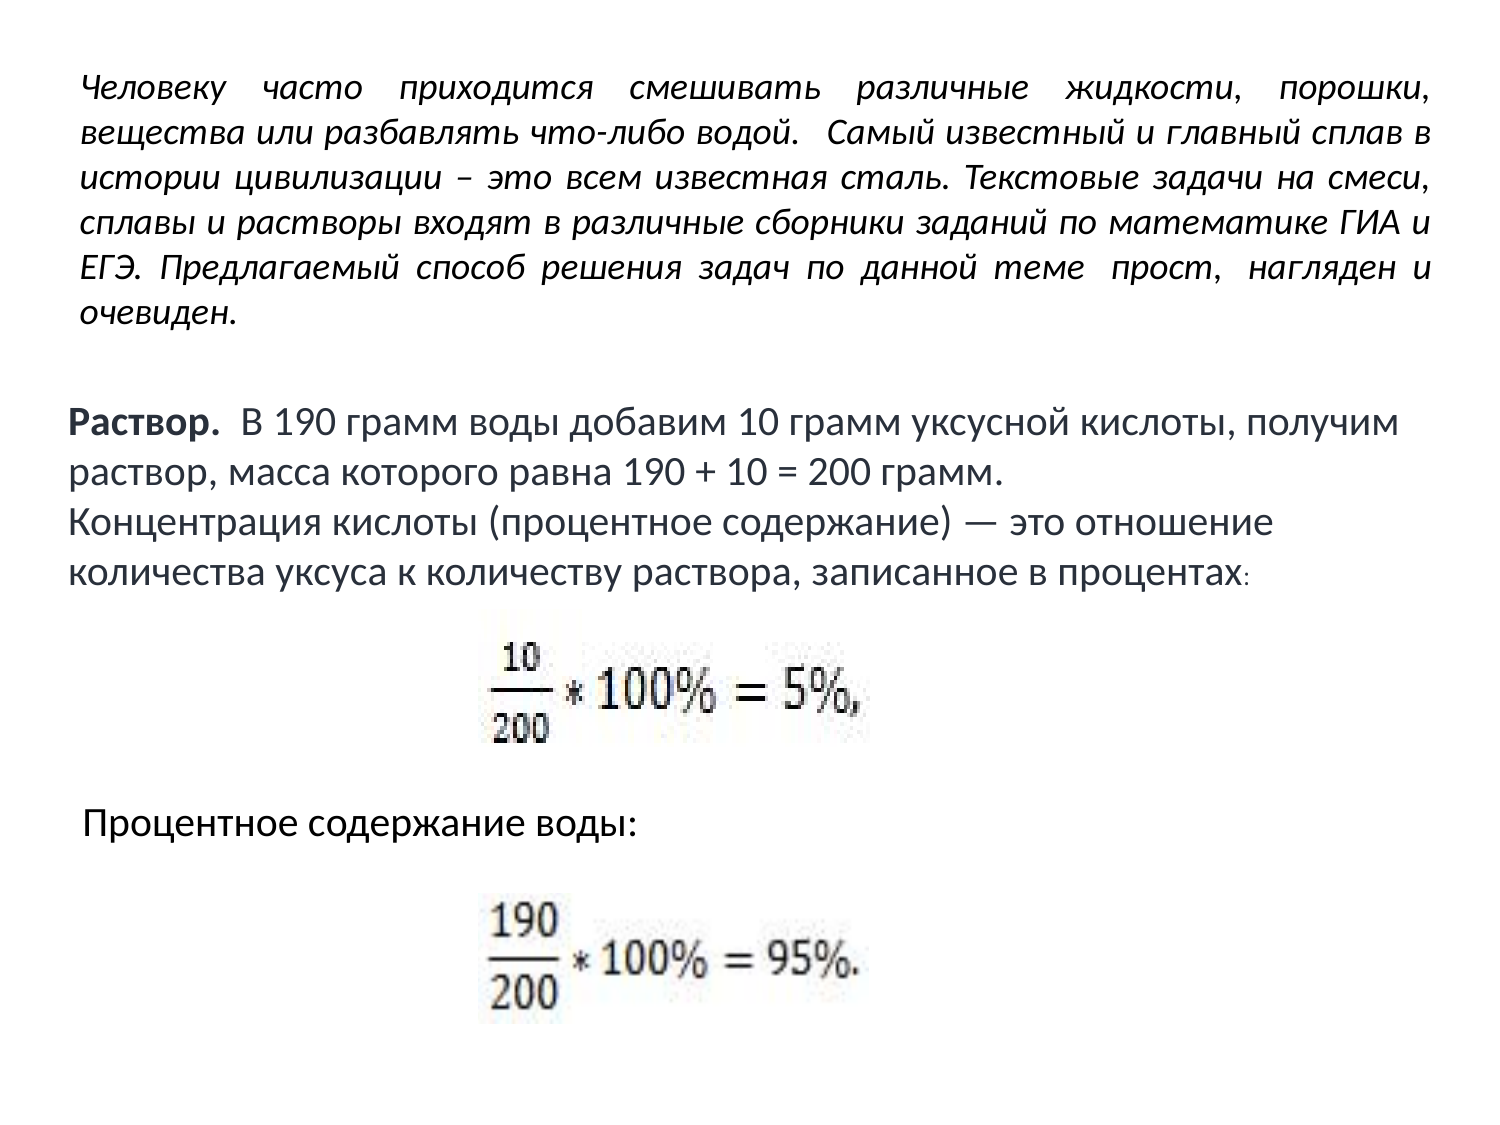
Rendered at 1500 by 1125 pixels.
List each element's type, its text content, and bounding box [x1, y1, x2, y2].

picture [478, 892, 869, 1024]
text_box Раствор. В 190 грамм воды добавим 10 грамм уксусной кислоты, получим раствор, масса которого равна 190 + 10 = 200 грамм. Концентрация кислоты (процентное содержание) — это отношение количества уксуса к количеству раствора, записанное в процентах: [53, 386, 1459, 602]
text_box Процентное содержание воды: [67, 786, 654, 852]
text_box Человеку часто приходится смешивать различные жидкости, порошки, вещества или разбавлять что-либо водой. Самый известный и главный сплав в истории цивилизации – это всем известная сталь. Текстовые задачи на смеси, сплавы и растворы входят в различные сборники заданий по математике ГИА и ЕГЭ. Предлагаемый способ решения задач по данной теме прост, нагляден и очевиден. [64, 54, 1447, 340]
picture [478, 609, 881, 764]
